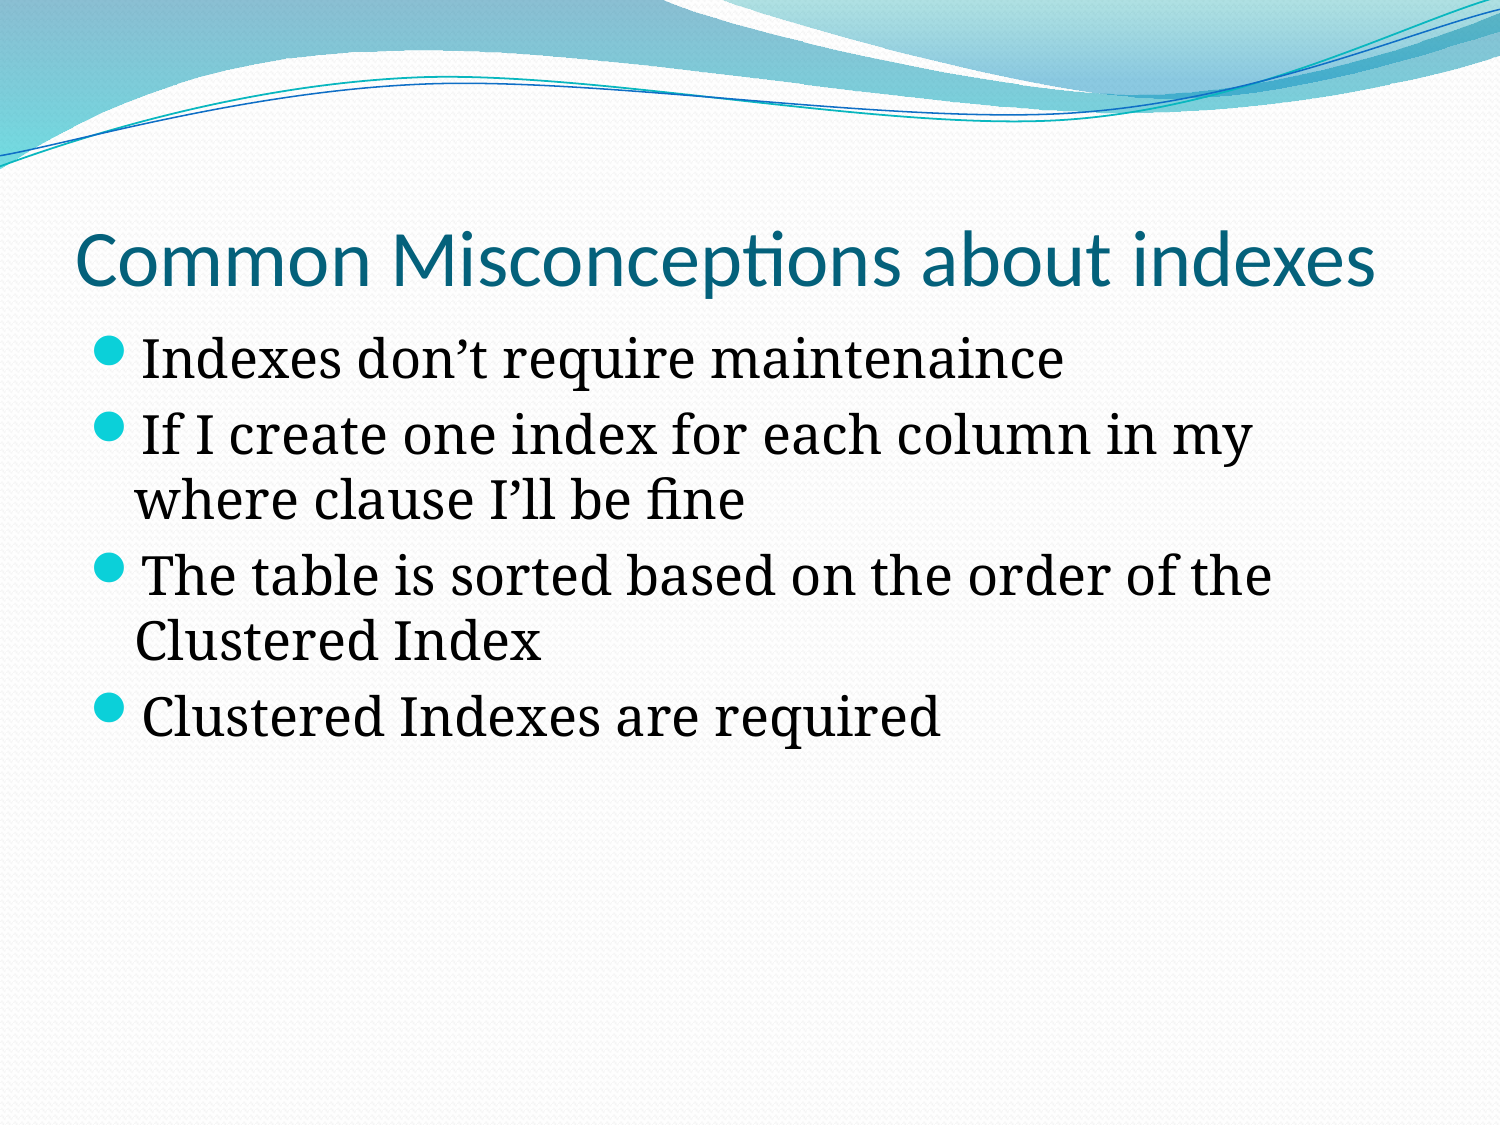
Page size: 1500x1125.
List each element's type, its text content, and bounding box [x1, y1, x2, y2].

title Common Misconceptions about indexes [75, 115, 1425, 303]
list Indexes don’t require maintenaince If I create one index for each column in my where clause I’ll be fine The table is sorted based on the order of the Clustered Index Clustered Indexes are required [75, 317, 1425, 1038]
